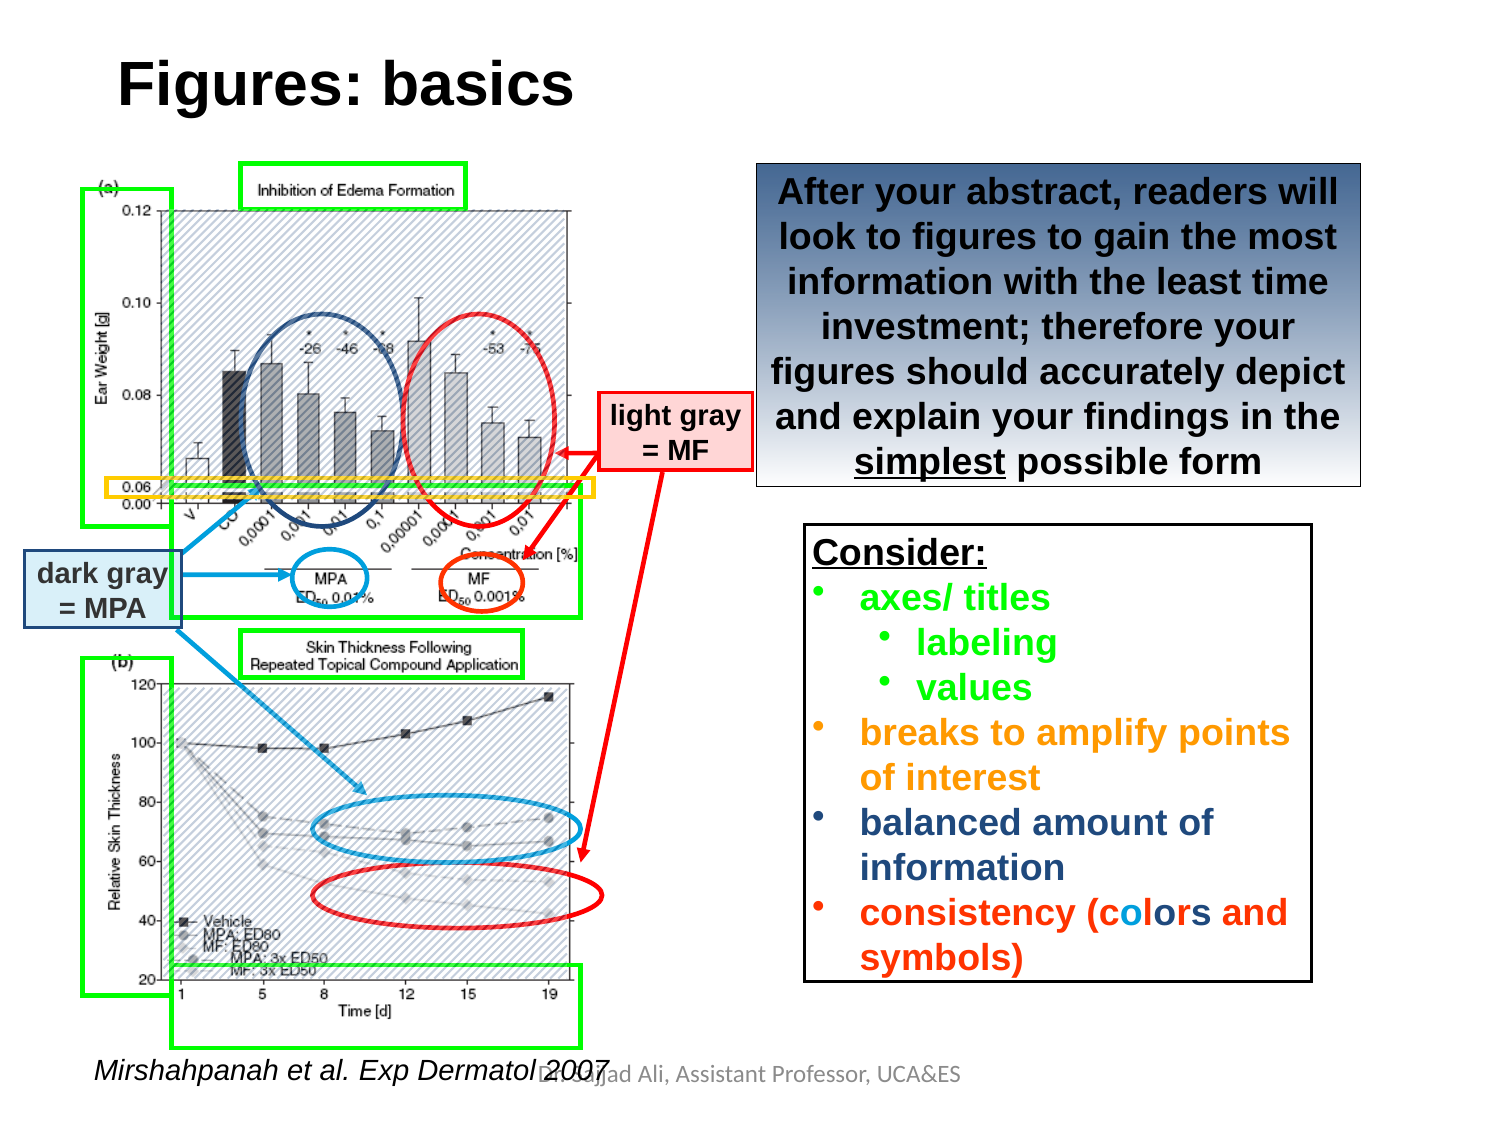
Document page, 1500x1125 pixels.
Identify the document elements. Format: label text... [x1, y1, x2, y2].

text_box dark gray = MPA [24, 550, 77, 628]
footer Dr. Sajjad Ali, Assistant Professor, UCA&ES [512, 1042, 988, 1103]
text_box [171, 1036, 581, 1049]
text_box [586, 880, 603, 911]
text_box light gray = MF [598, 392, 753, 470]
text_box Figures: basics [117, 42, 1419, 118]
text_box Mirshahpanah et al. Exp Dermatol 2007 [86, 1048, 512, 1091]
picture [82, 163, 581, 1028]
text_box [586, 478, 594, 498]
text_box After your abstract, readers will look to figures to gain the most information with the least time investment; therefore your figures should accurately depict and explain your findings in the simplest possible form [756, 163, 1361, 486]
text_box Consider: axes/ titles labeling values breaks to amplify points of interest balanced amount of information consistency (colors and symbols) [804, 524, 1312, 982]
